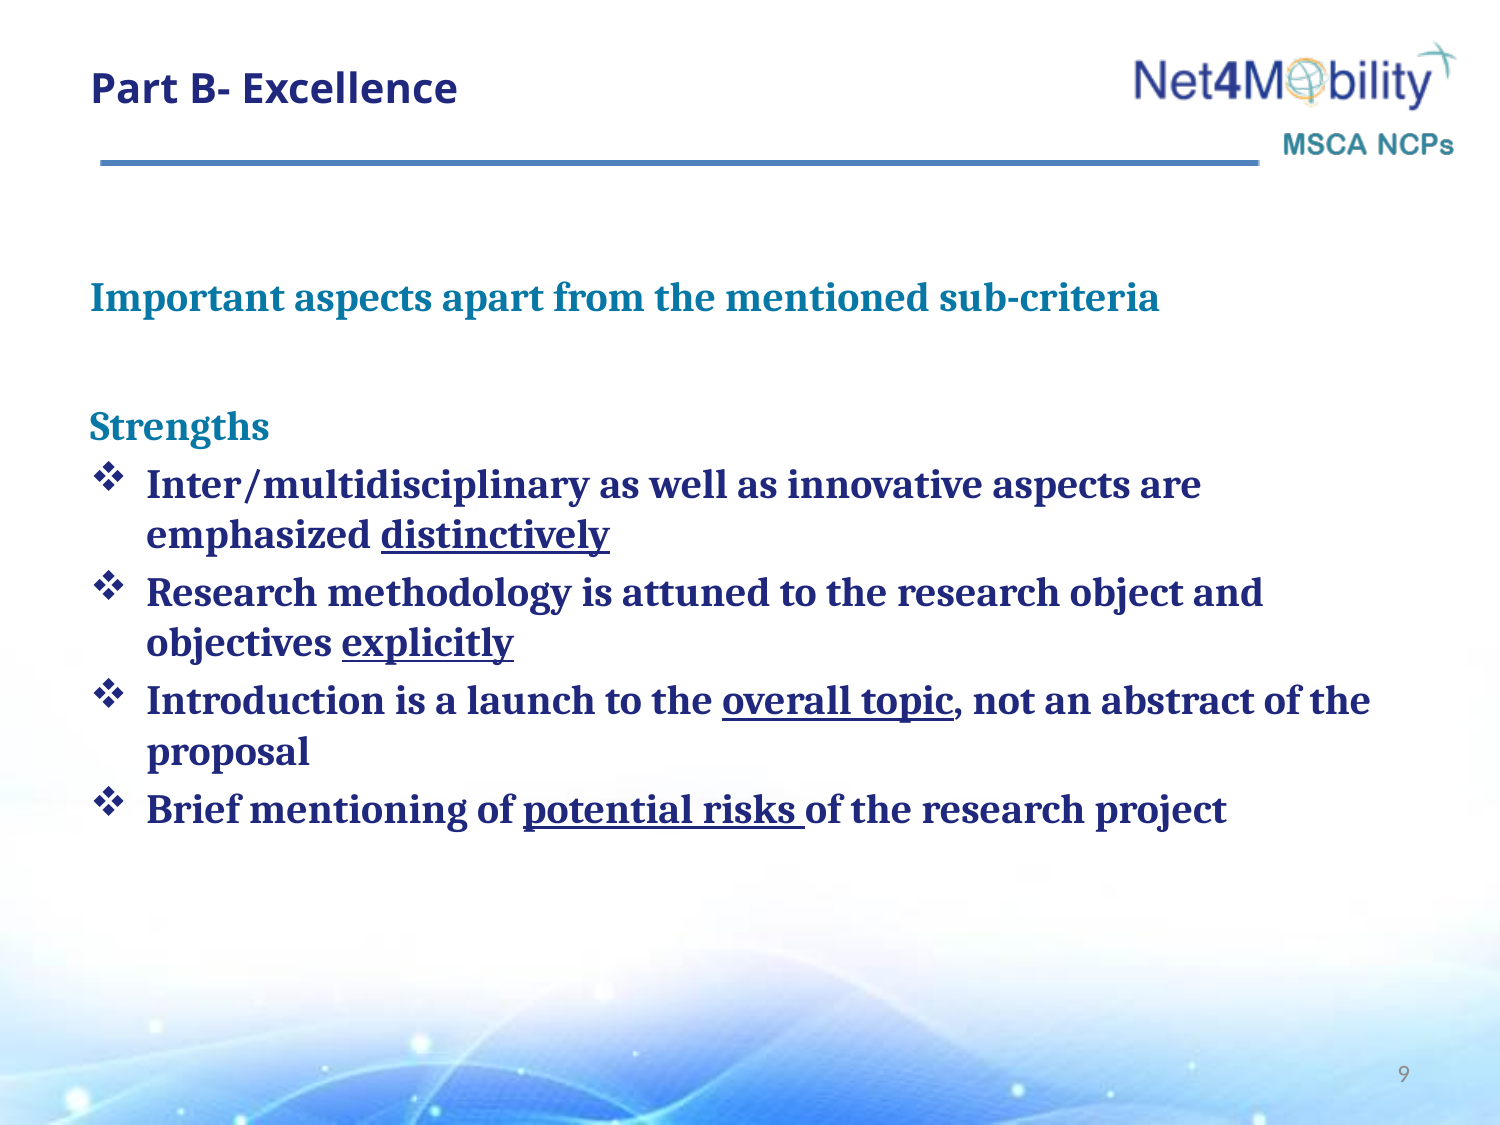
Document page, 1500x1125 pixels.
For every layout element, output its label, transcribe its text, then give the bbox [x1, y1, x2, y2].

list Important aspects apart from the mentioned sub-criteria Strengths Inter/multidisciplinary as well as innovative aspects are emphasized distinctively Research methodology is attuned to the research object and objectives explicitly Introduction is a launch to the overall topic, not an abstract of the proposal Brief mentioning of potential risks of the research project [75, 262, 1425, 1005]
slide_number 9 [1074, 1042, 1425, 1103]
title Part B- Excellence [75, 30, 1093, 144]
picture [0, 0, 1500, 1125]
